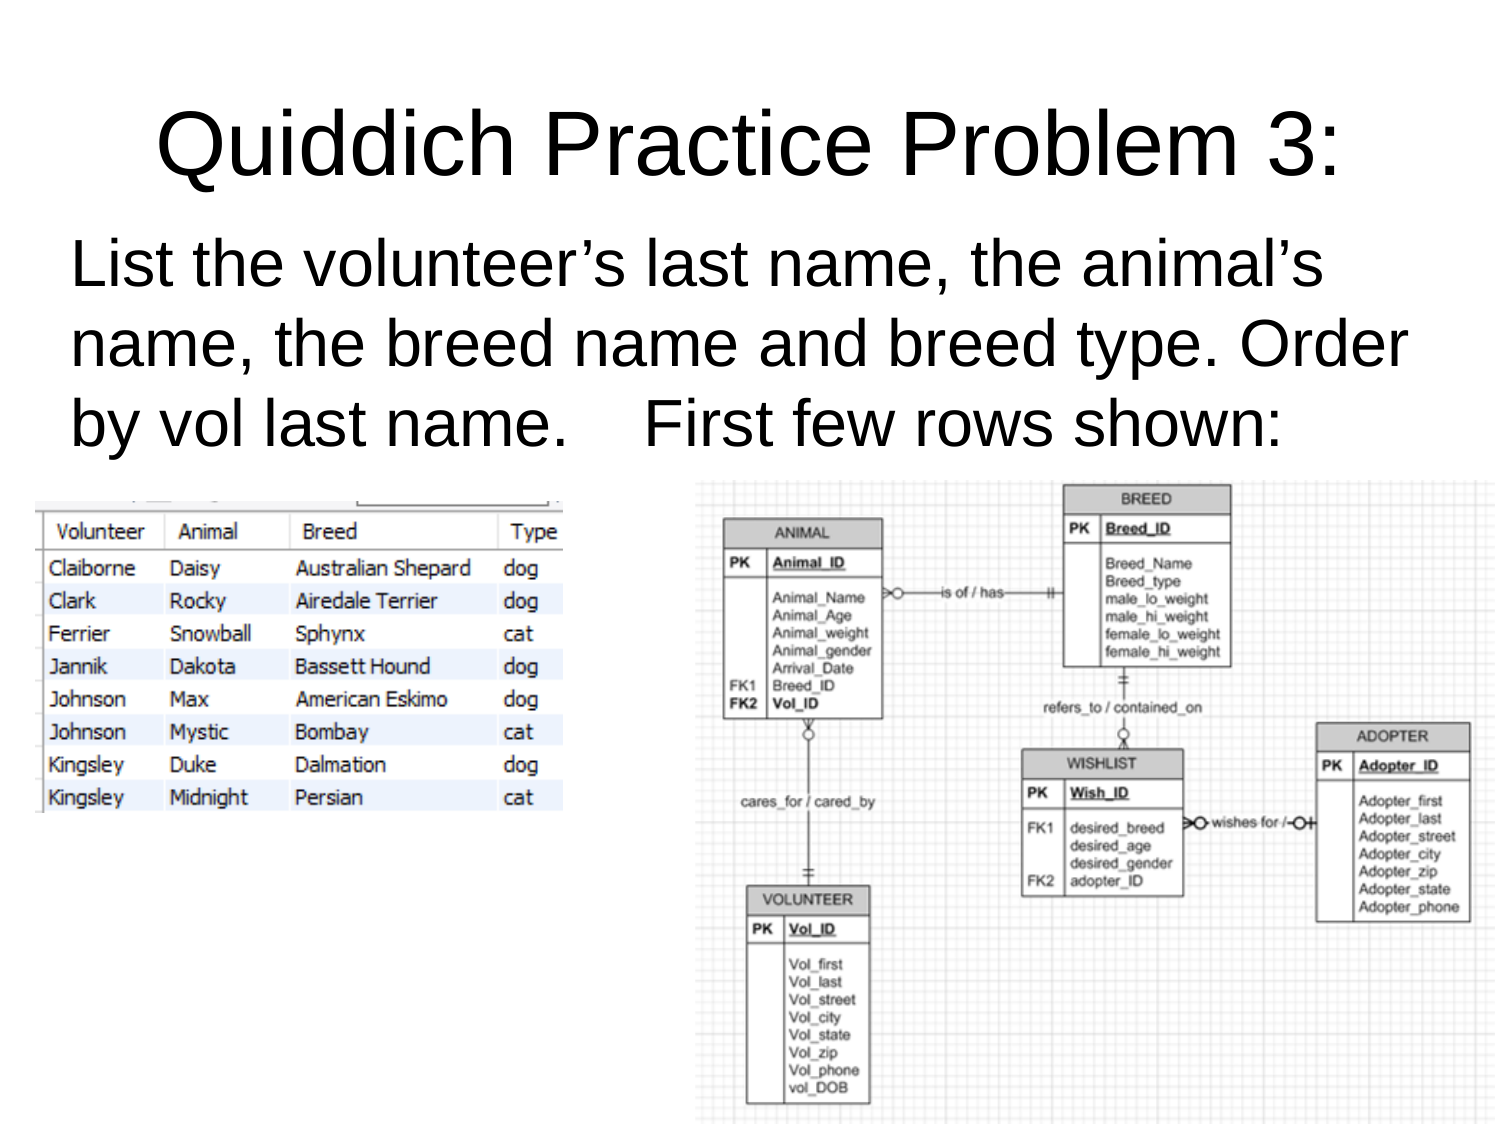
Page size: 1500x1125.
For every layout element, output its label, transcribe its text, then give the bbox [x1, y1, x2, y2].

picture [35, 501, 563, 813]
title Quiddich Practice Problem 3: [75, 45, 1425, 212]
list List the volunteer’s last name, the animal’s name, the breed name and breed type. Order by vol last name. First few rows shown: [55, 212, 1445, 382]
picture [693, 479, 1495, 1124]
